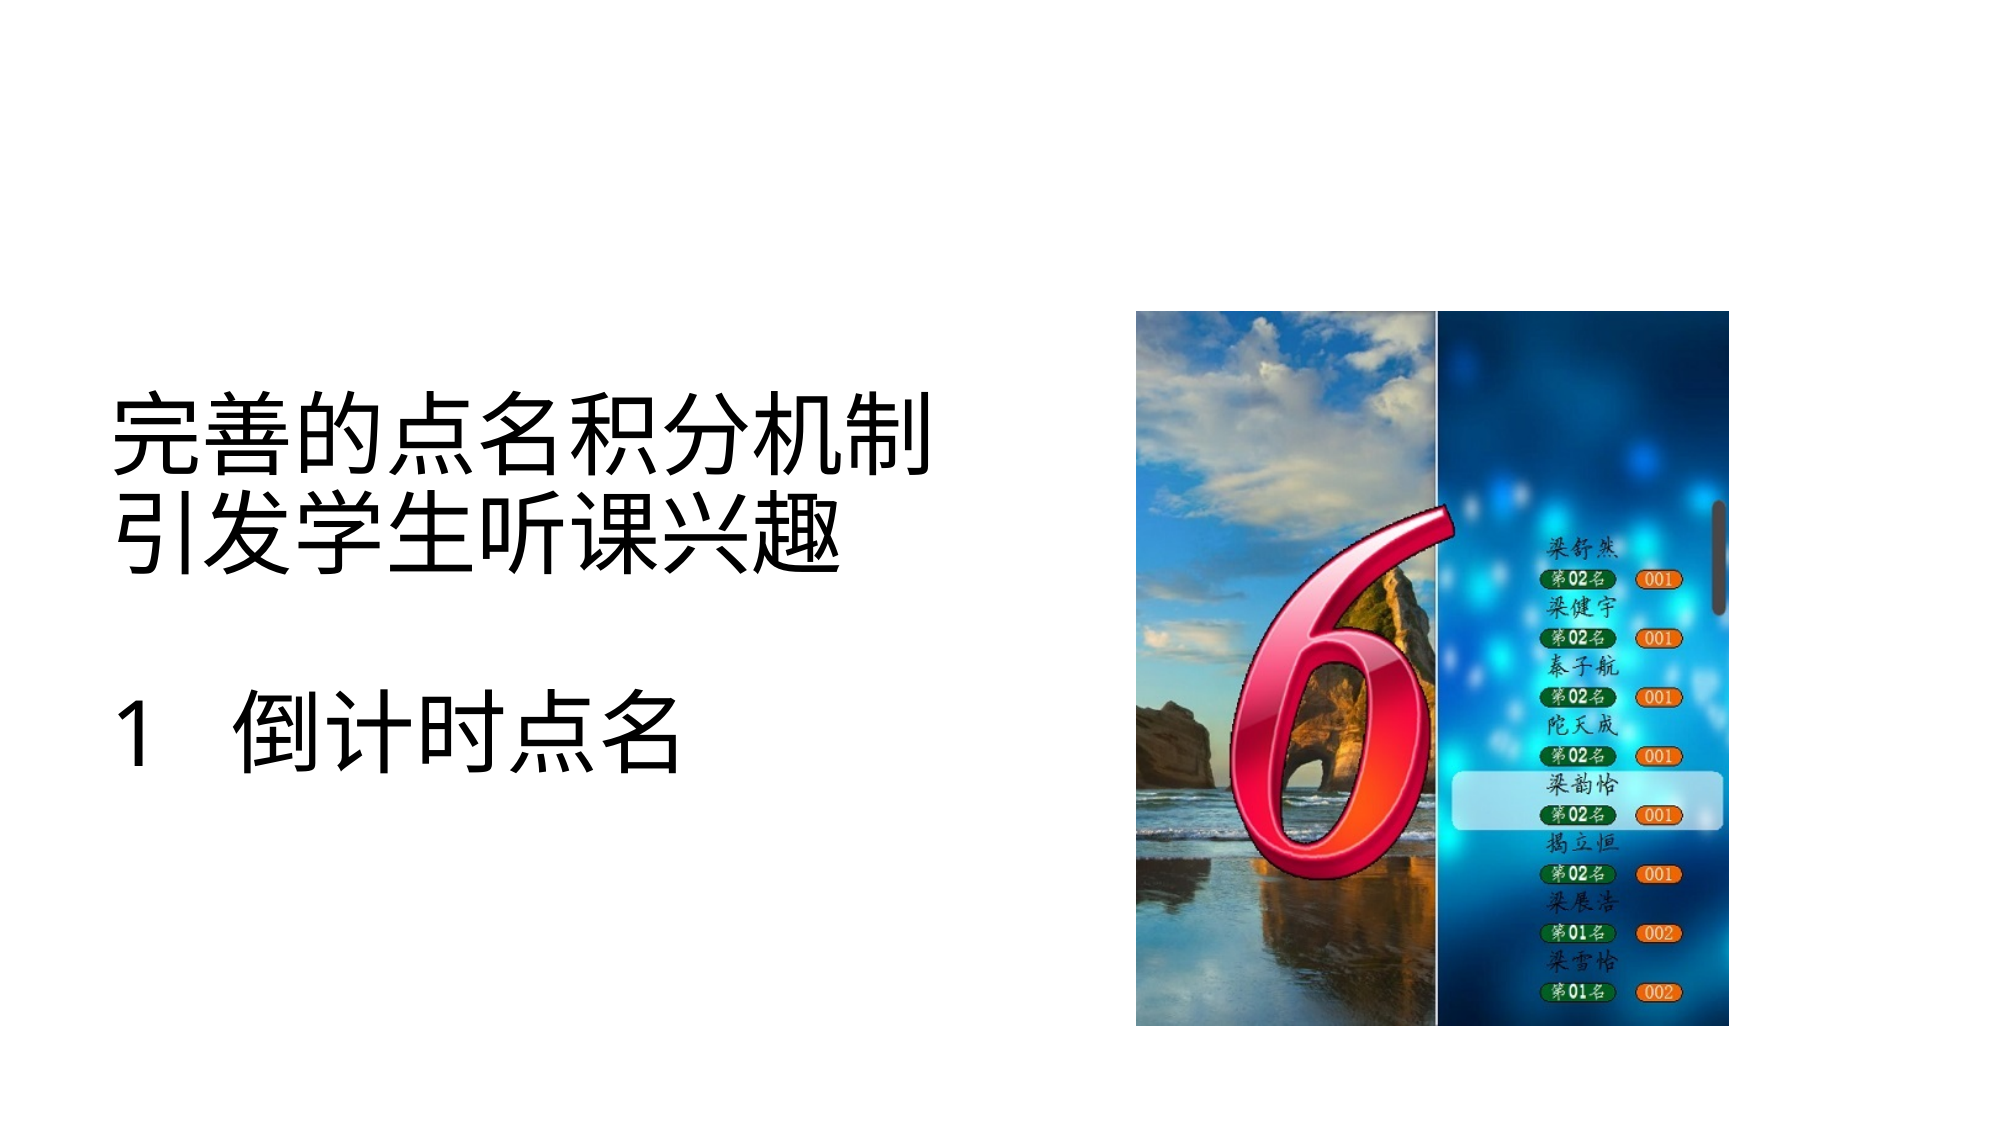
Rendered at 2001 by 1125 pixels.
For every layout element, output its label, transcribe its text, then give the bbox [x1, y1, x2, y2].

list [1136, 311, 1729, 1026]
title 完善的点名积分机制 引发学生听课兴趣 1 倒计时点名 [95, 259, 1820, 1026]
